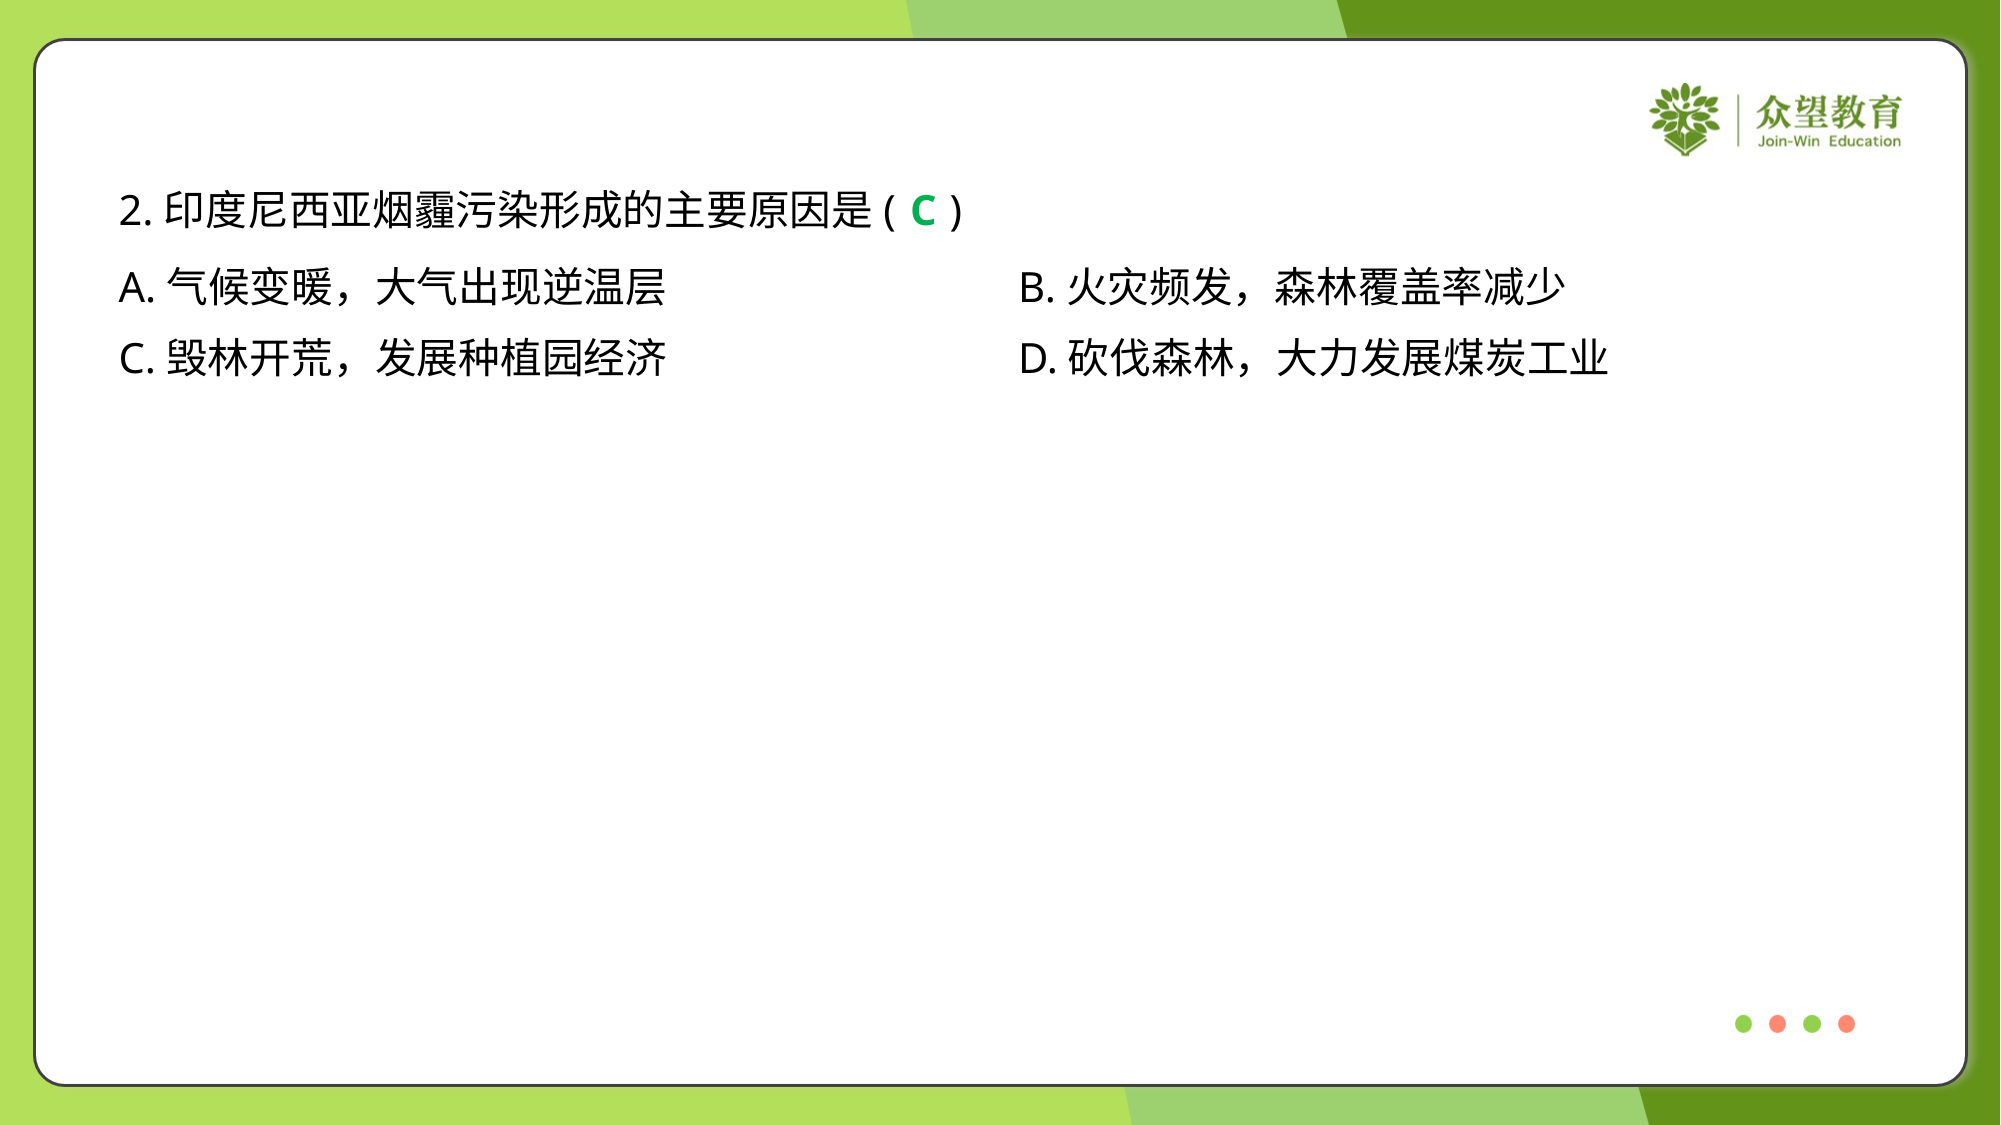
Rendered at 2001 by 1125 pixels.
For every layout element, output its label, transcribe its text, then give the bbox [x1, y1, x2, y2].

picture [0, 0, 2000, 1125]
text_box A.气候变暖，大气出现逆温层 B.火灾频发，森林覆盖率减少 C.毁林开荒，发展种植园经济 D.砍伐森林，大力发展煤炭工业 [118, 235, 1883, 374]
text_box C [894, 158, 953, 226]
text_box 2.印度尼西亚烟霾污染形成的主要原因是( ) [118, 158, 894, 226]
text_box 2.印度尼西亚烟霾污染形成的主要原因是( ) [953, 158, 1883, 226]
